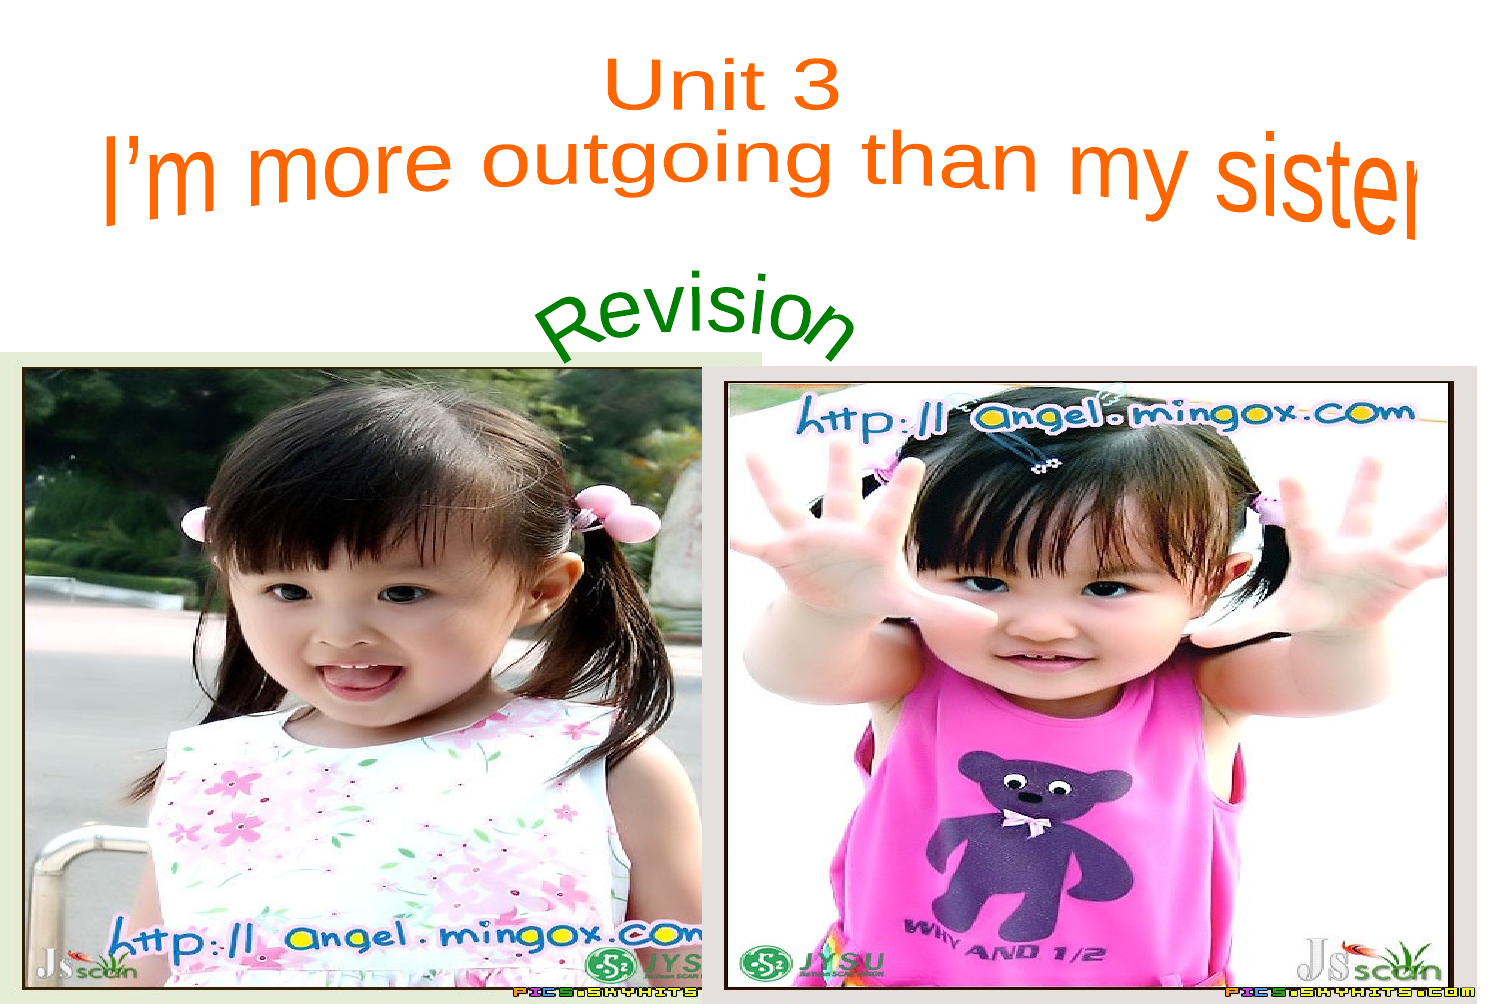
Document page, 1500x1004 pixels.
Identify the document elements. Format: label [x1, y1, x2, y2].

picture [0, 352, 1477, 1004]
